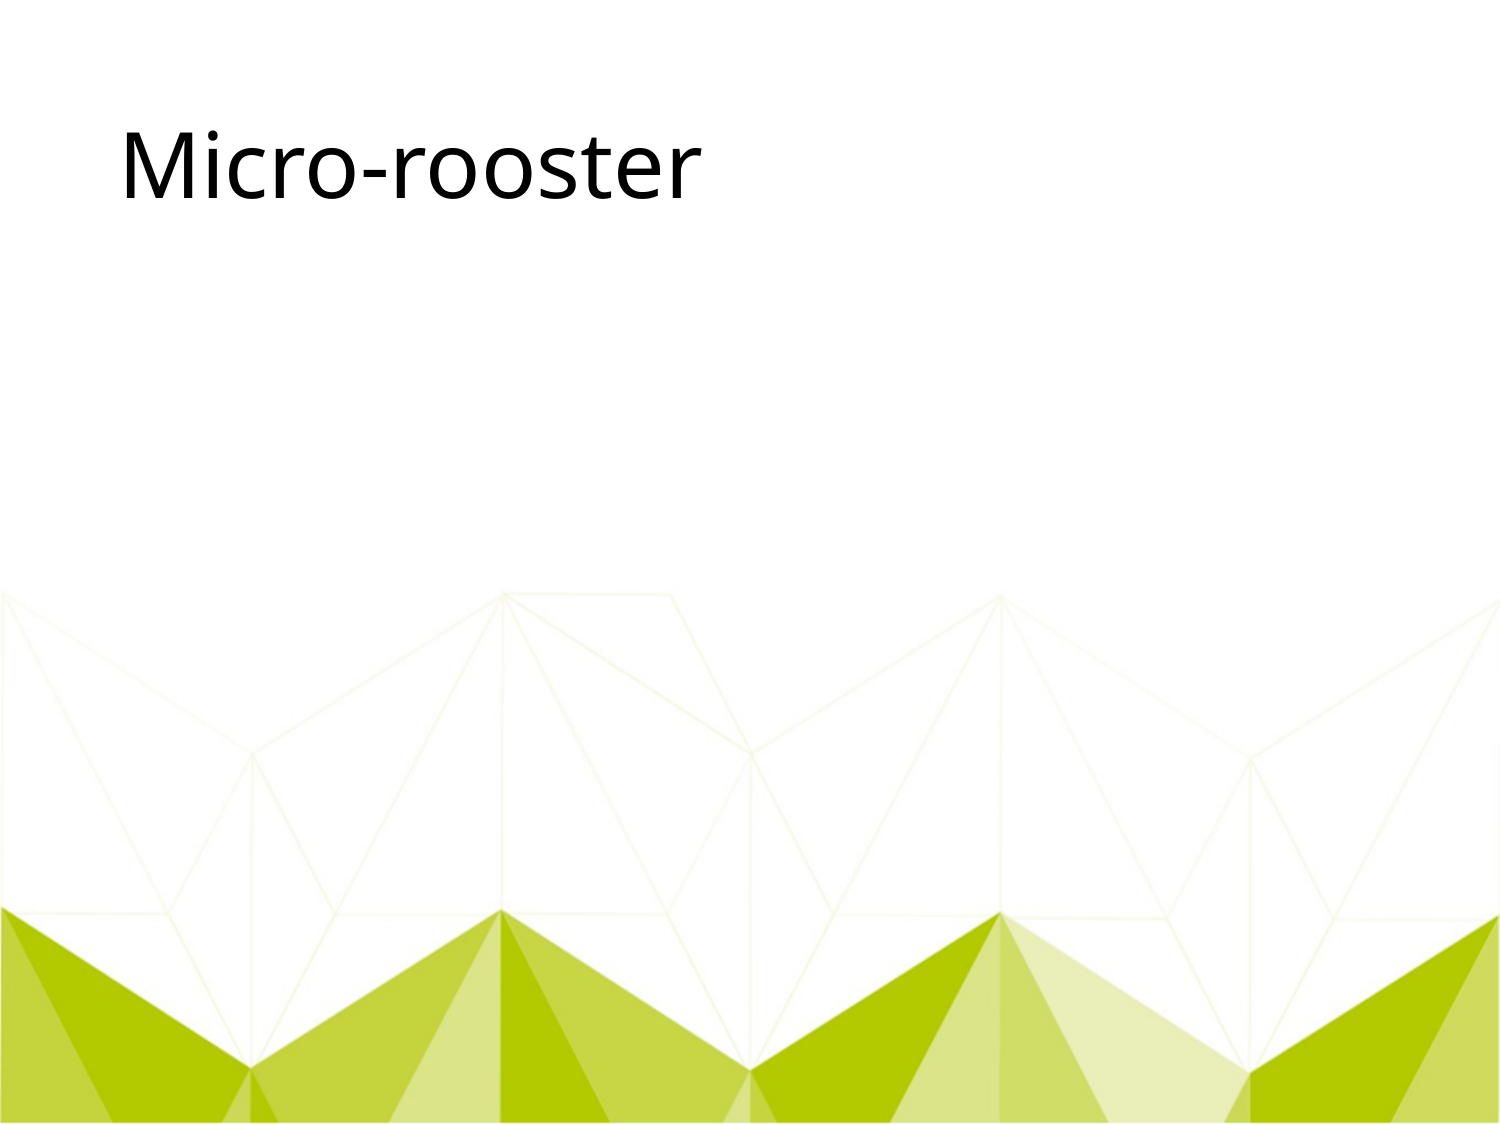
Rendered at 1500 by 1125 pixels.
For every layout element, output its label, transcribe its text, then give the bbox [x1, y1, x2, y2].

title Micro-rooster [103, 59, 1397, 278]
picture [0, 0, 1500, 1125]
